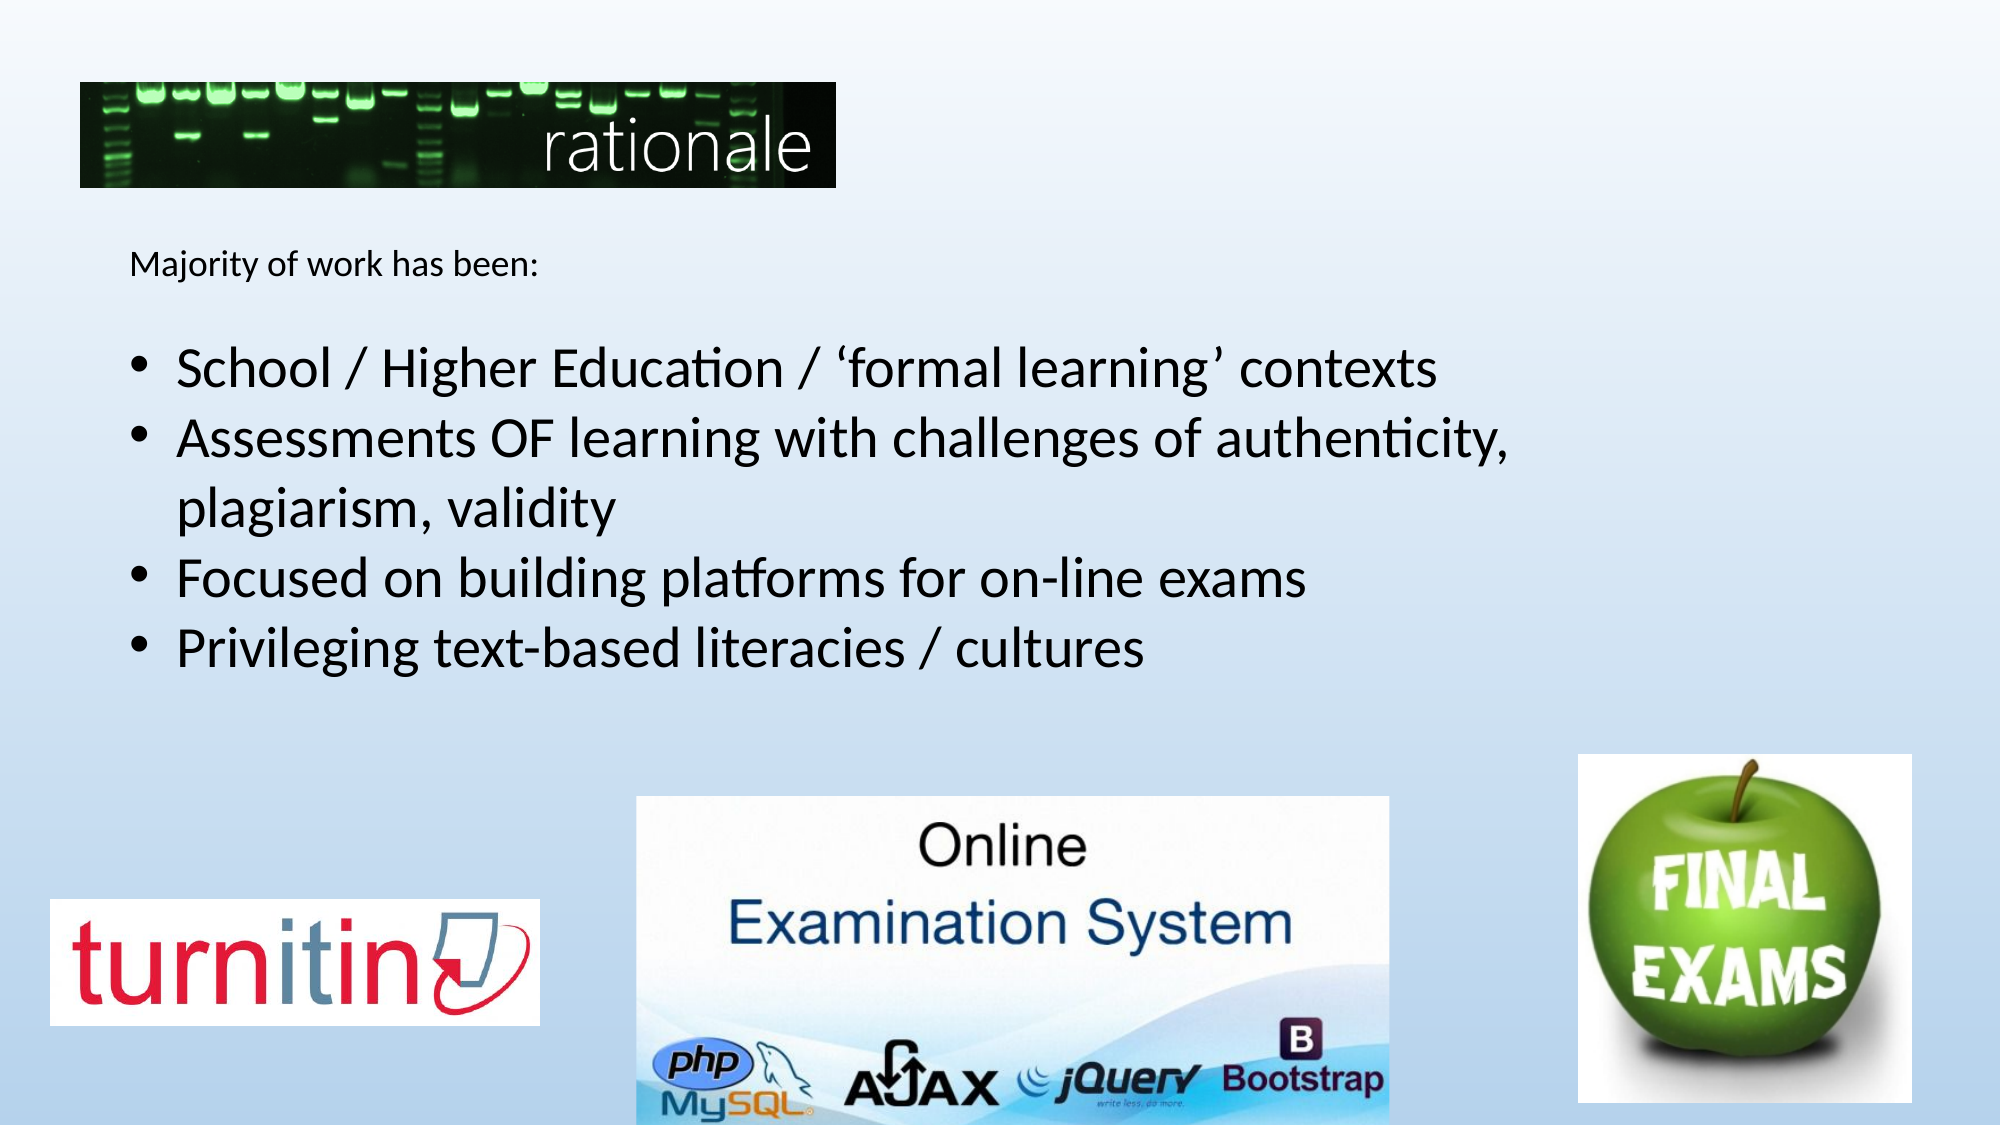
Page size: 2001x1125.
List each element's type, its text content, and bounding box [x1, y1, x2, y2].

picture [1578, 754, 1912, 1104]
picture [50, 899, 540, 1026]
picture [636, 796, 1390, 1125]
text_box Majority of work has been: School / Higher Education / ‘formal learning’ contexts Assessments OF learning with challenges of authenticity, plagiarism, validity Focused on building platforms for on-line exams Privileging text-based literacies / cultures [114, 231, 1745, 777]
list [80, 82, 836, 188]
